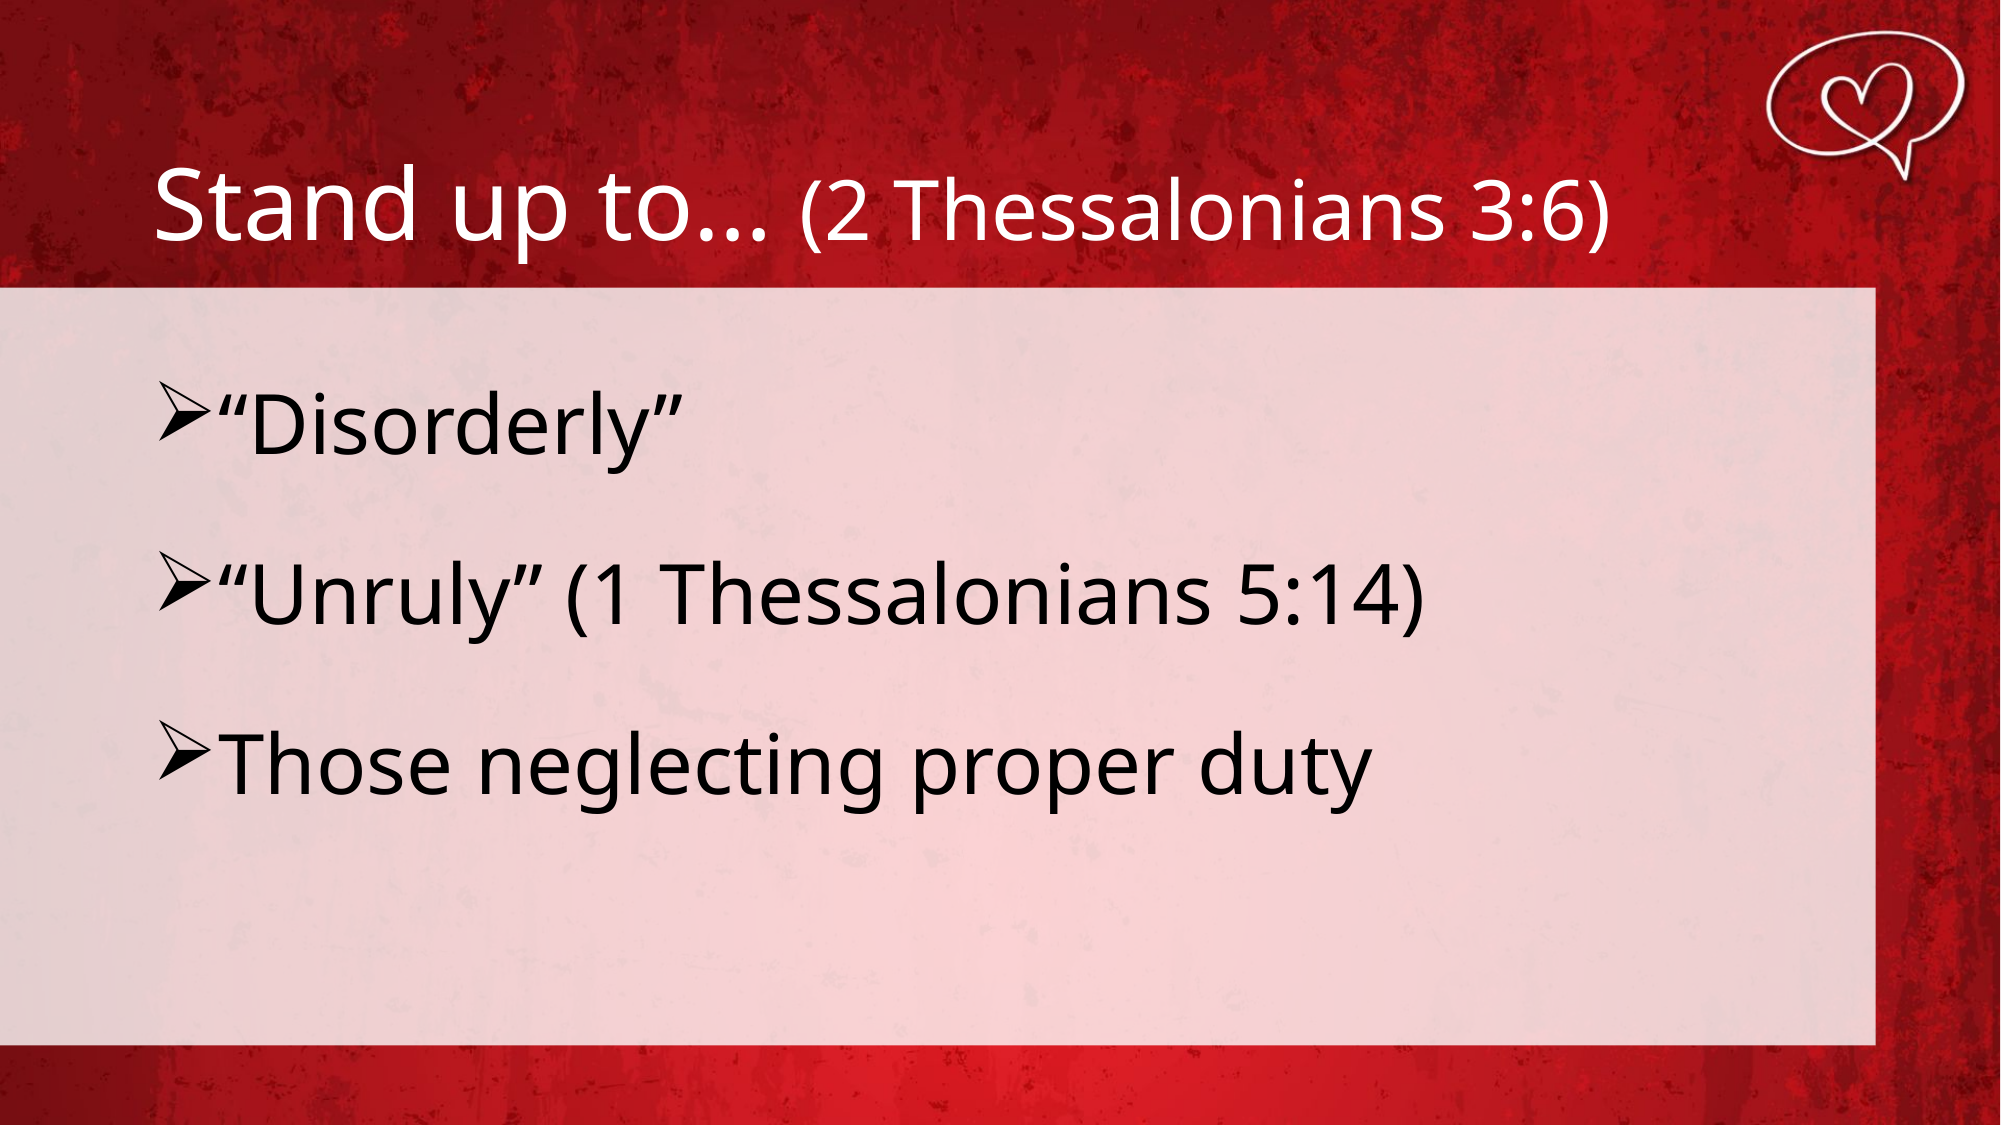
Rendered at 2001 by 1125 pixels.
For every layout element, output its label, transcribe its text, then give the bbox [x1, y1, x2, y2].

picture [0, 0, 2001, 1125]
list “Disorderly” “Unruly” (1 Thessalonians 5:14) Those neglecting proper duty [137, 294, 1842, 868]
title Stand up to… (2 Thessalonians 3:6) [137, 59, 1863, 271]
